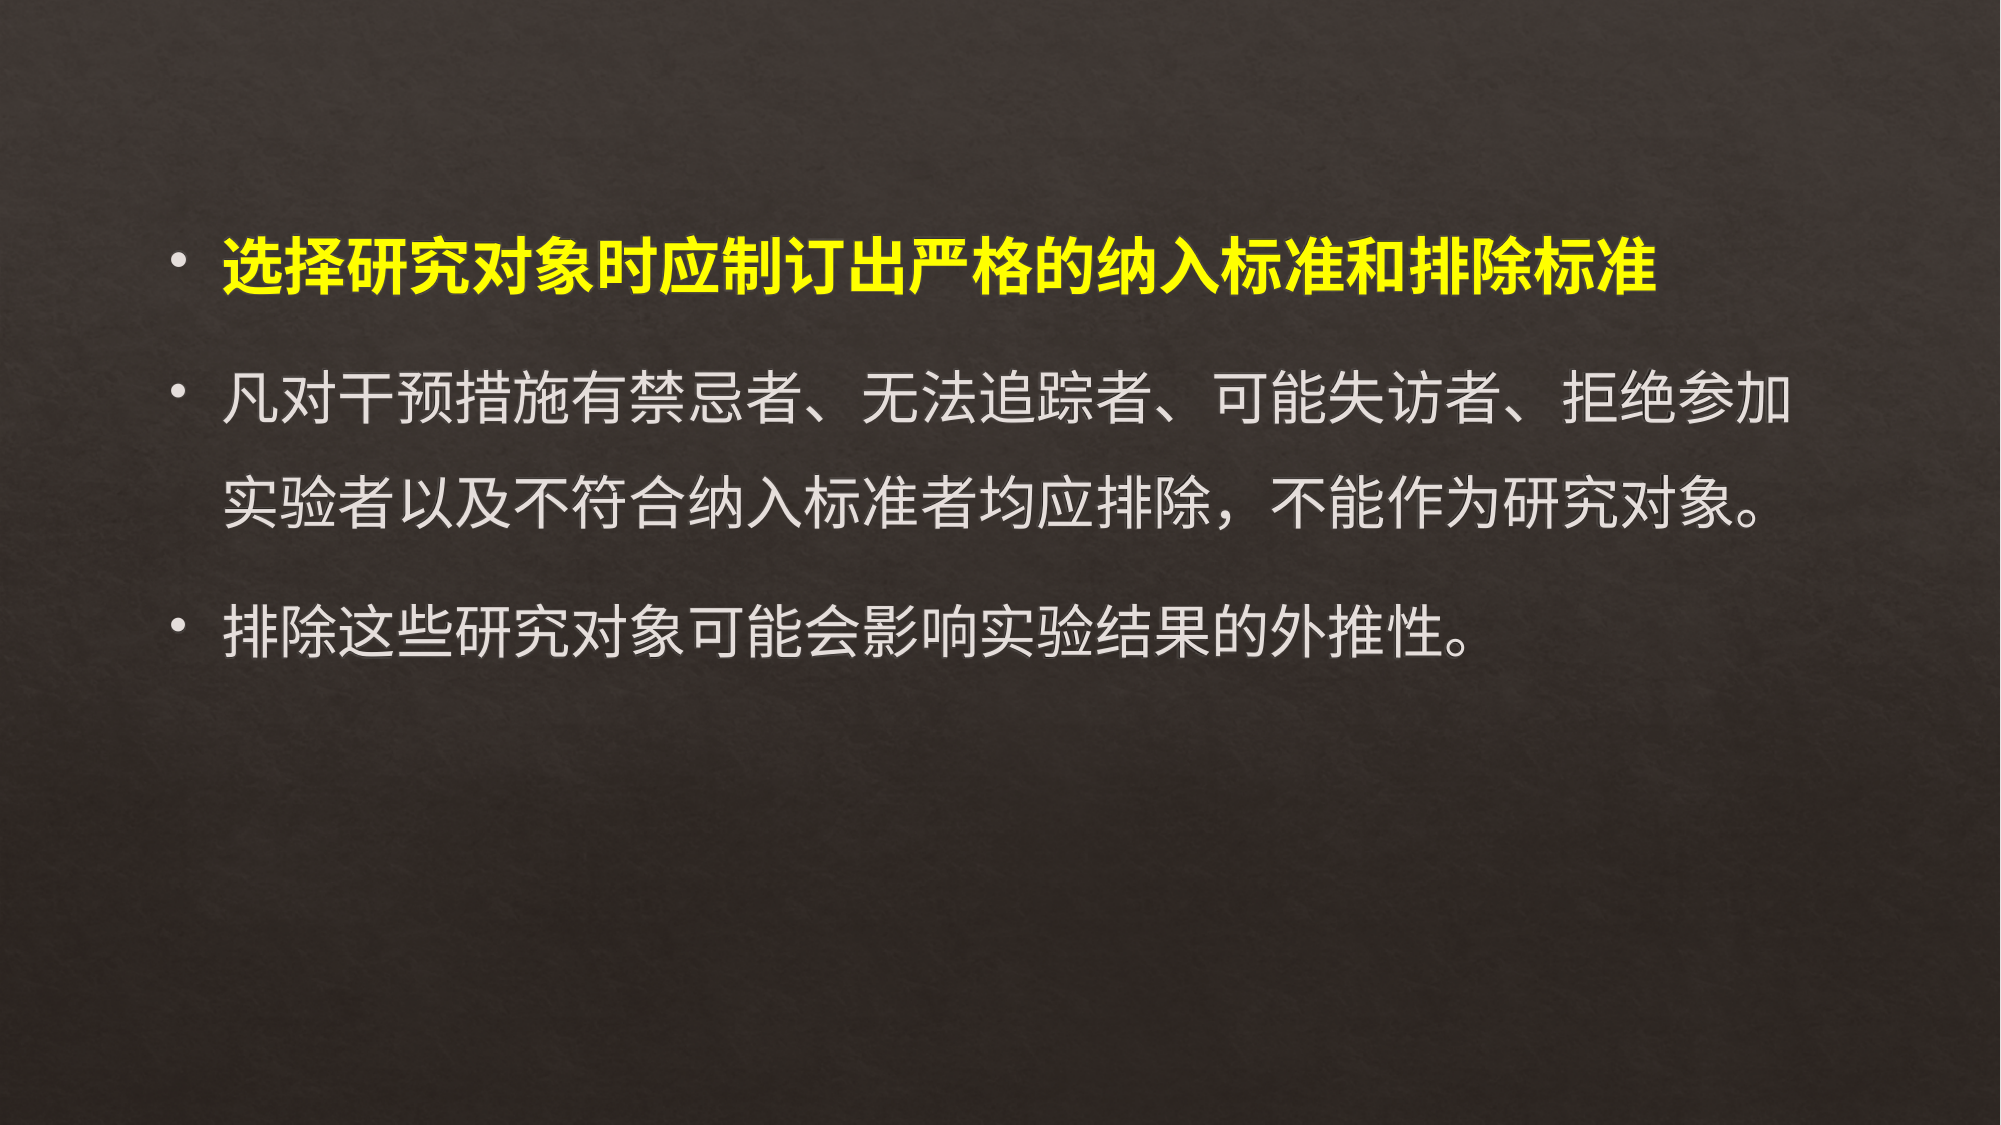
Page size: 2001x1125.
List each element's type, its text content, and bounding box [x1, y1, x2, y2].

list 选择研究对象时应制订出严格的纳入标准和排除标准 凡对干预措施有禁忌者、无法追踪者、可能失访者、拒绝参加实验者以及不符合纳入标准者均应排除，不能作为研究对象。 排除这些研究对象可能会影响实验结果的外推性。 [150, 107, 1849, 950]
